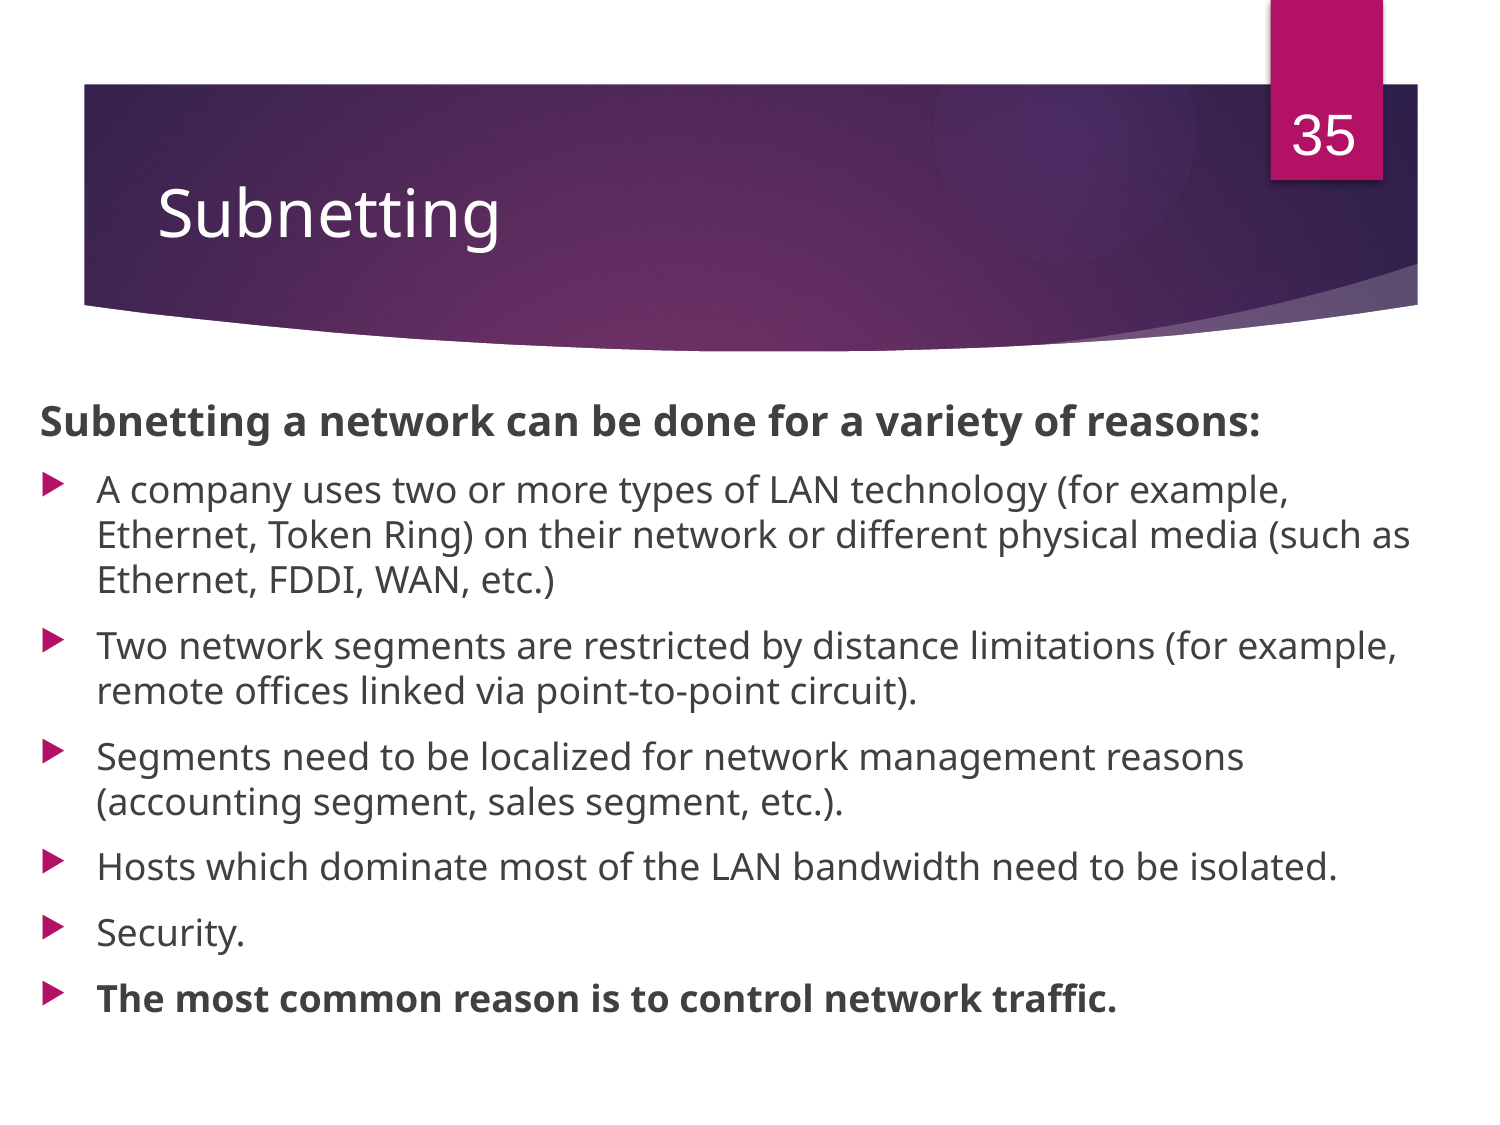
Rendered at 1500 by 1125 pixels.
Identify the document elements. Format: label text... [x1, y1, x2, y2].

slide_number 35 [1259, 48, 1390, 175]
title Subnetting [142, 152, 1183, 269]
list Subnetting a network can be done for a variety of reasons: A company uses two or more types of LAN technology (for example, Ethernet, Token Ring) on their network or different physical media (such as Ethernet, FDDI, WAN, etc.) Two network segments are restricted by distance limitations (for example, remote offices linked via point-to-point circuit). Segments need to be localized for network management reasons (accounting segment, sales segment, etc.). Hosts which dominate most of the LAN bandwidth need to be isolated. Security. The most common reason is to control network traffic. [24, 387, 1463, 967]
